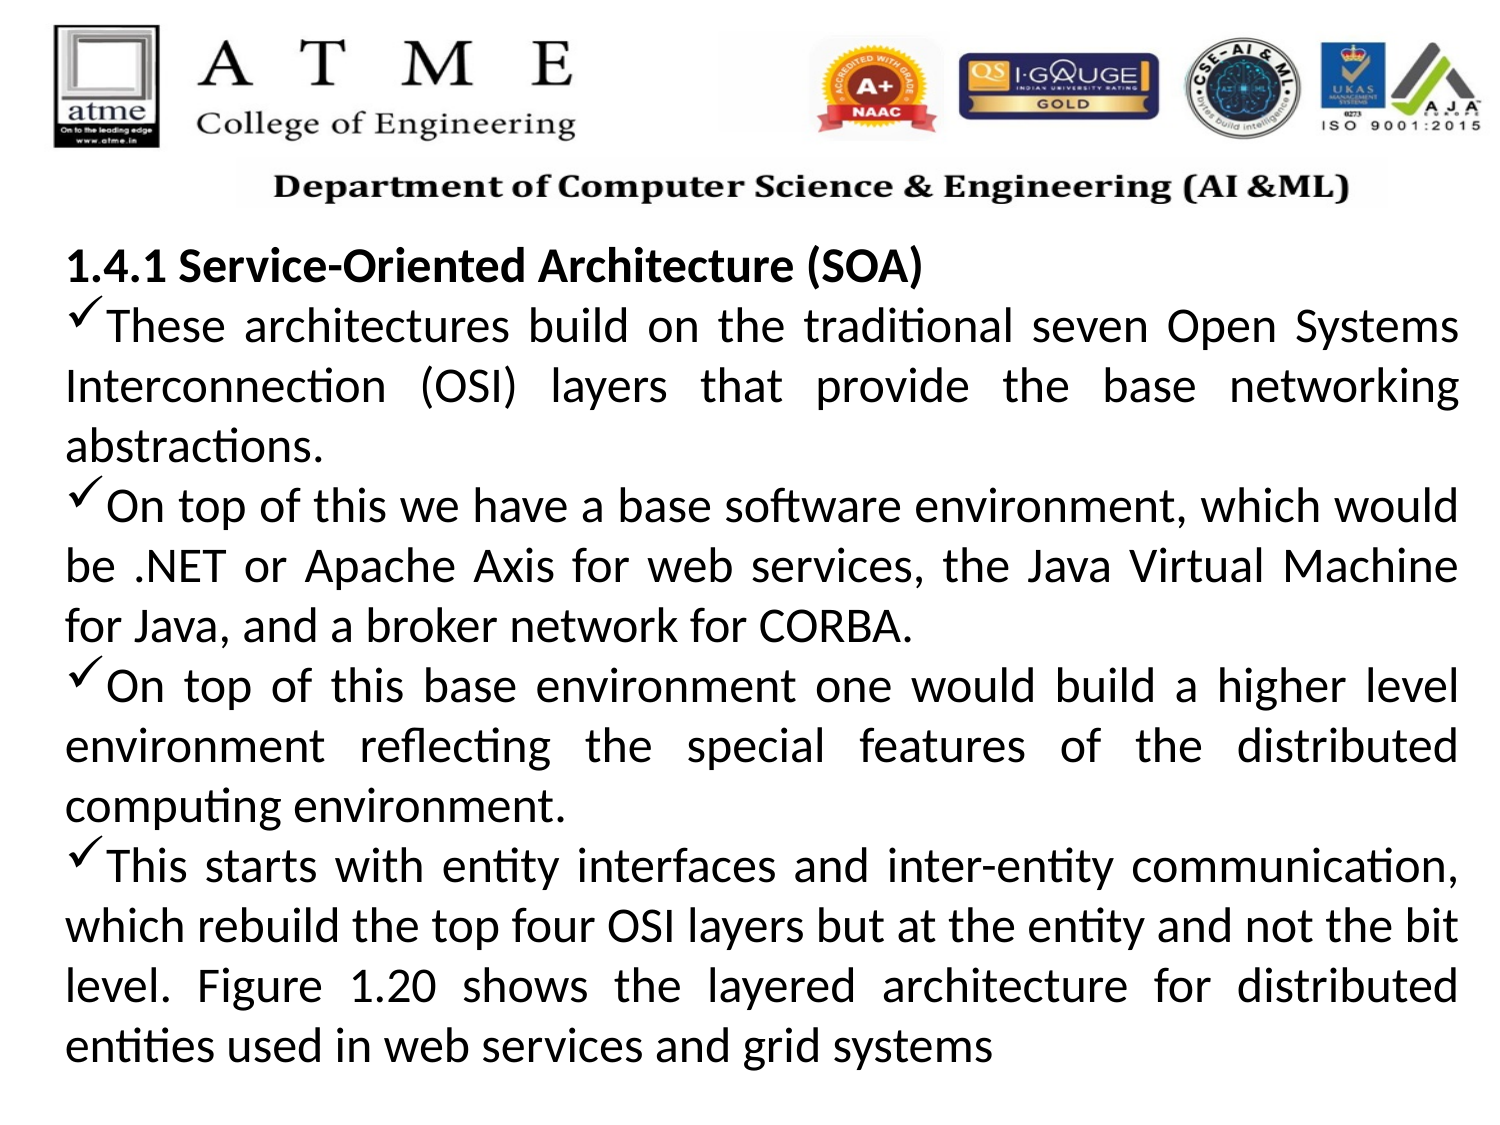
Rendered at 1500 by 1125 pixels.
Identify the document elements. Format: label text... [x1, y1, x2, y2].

picture [24, 0, 1500, 226]
text_box 1.4.1 Service-Oriented Architecture (SOA) These architectures build on the traditional seven Open Systems Interconnection (OSI) layers that provide the base networking abstractions. On top of this we have a base software environment, which would be .NET or Apache Axis for web services, the Java Virtual Machine for Java, and a broker network for CORBA. On top of this base environment one would build a higher level environment reflecting the special features of the distributed computing environment. This starts with entity interfaces and inter-entity communication, which rebuild the top four OSI layers but at the entity and not the bit level. Figure 1.20 shows the layered architecture for distributed entities used in web services and grid systems [49, 234, 1475, 1080]
